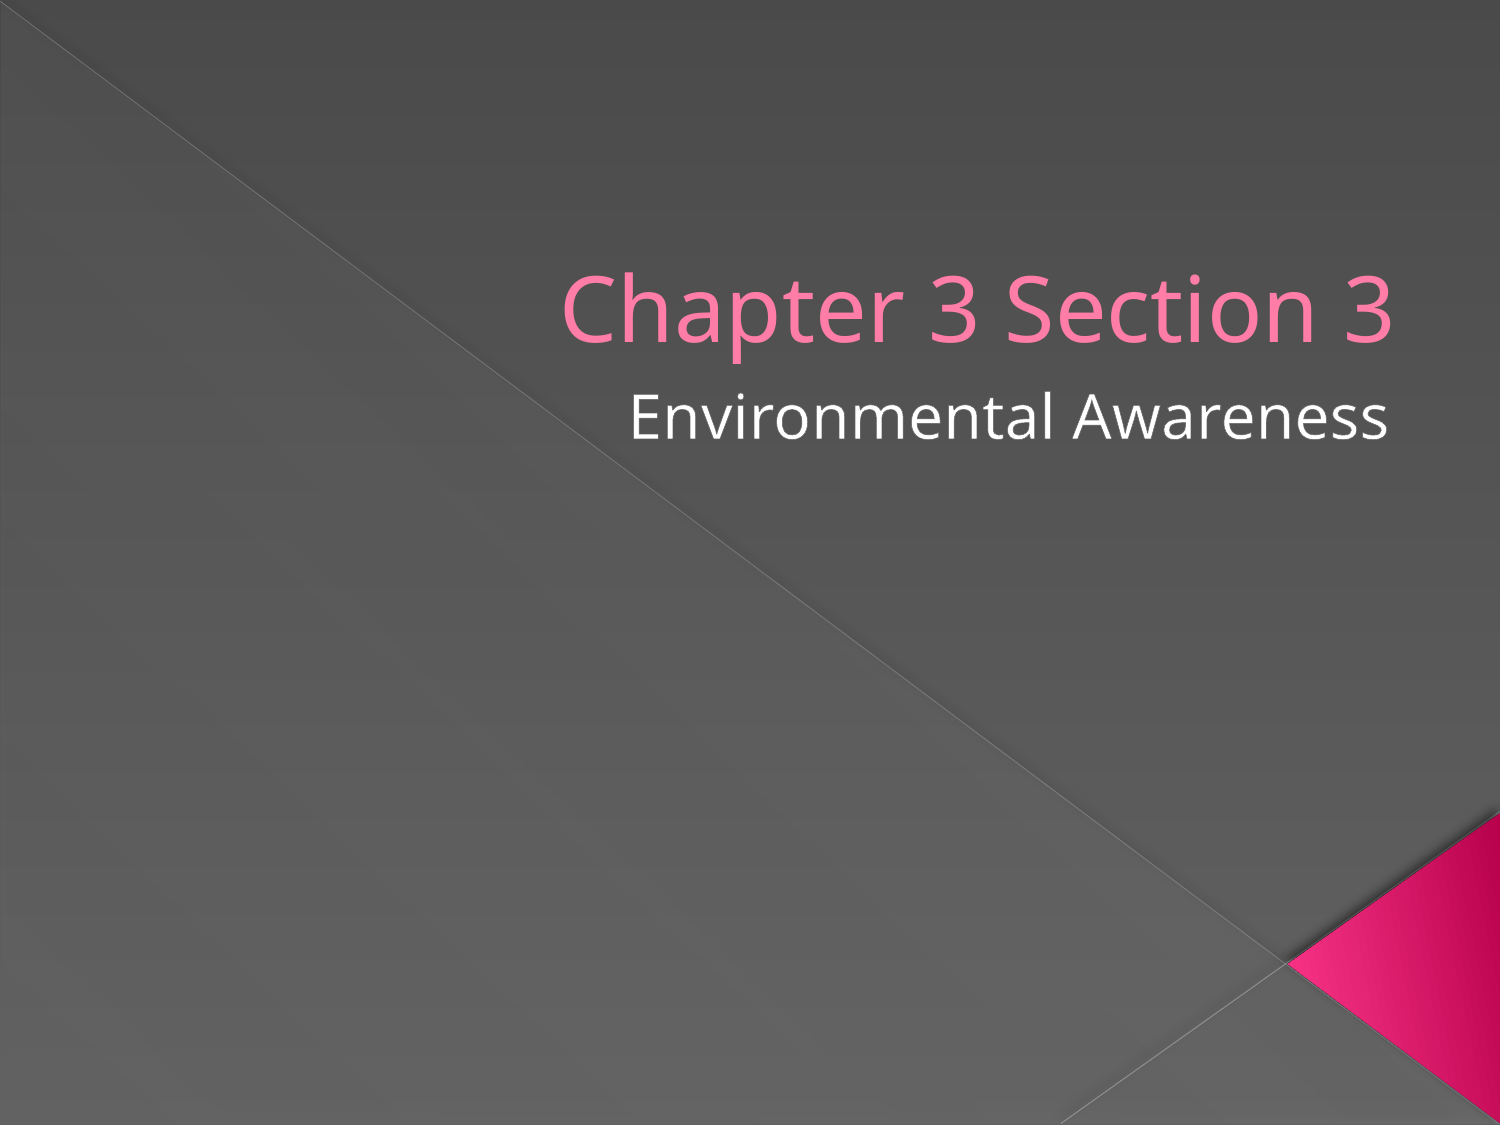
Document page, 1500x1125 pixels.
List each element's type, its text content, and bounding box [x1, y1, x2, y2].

title Chapter 3 Section 3 [88, 127, 1412, 369]
subtitle Environmental Awareness [88, 369, 1412, 657]
